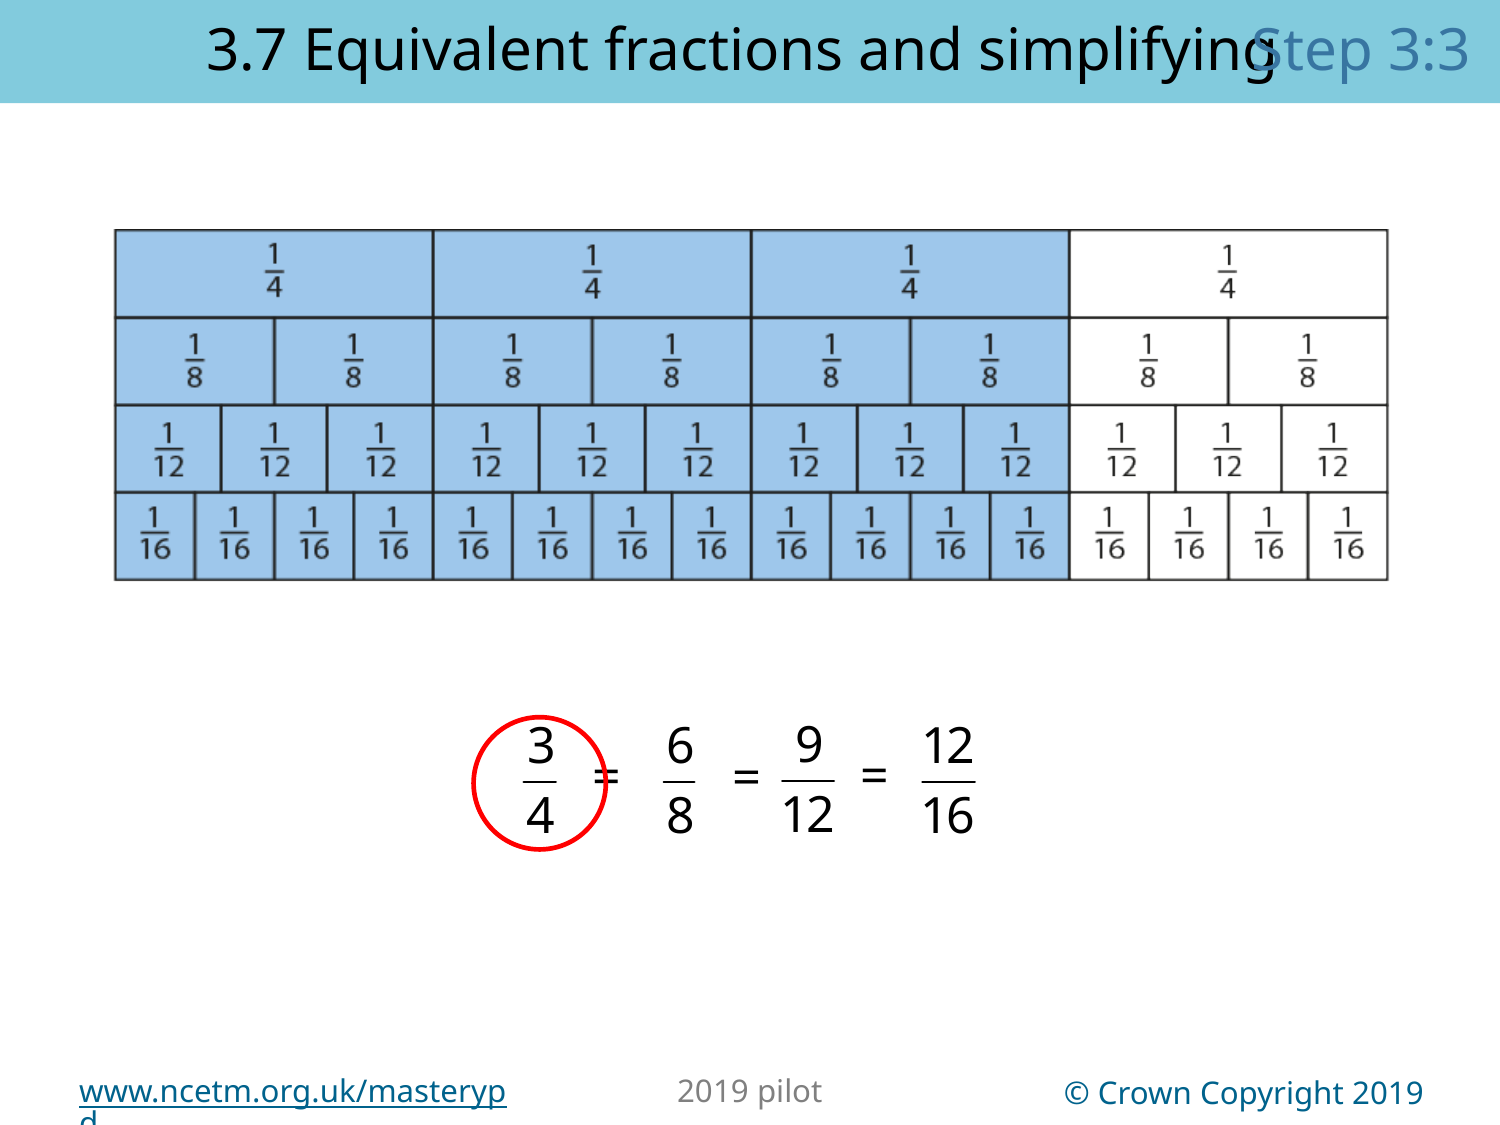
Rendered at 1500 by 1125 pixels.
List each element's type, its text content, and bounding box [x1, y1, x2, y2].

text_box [918, 719, 981, 841]
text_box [778, 718, 839, 838]
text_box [858, 768, 894, 798]
text_box [472, 719, 606, 851]
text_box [519, 719, 562, 839]
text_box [730, 770, 765, 798]
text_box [590, 769, 627, 799]
picture [101, 229, 1399, 637]
list Step 3:3 [0, 0, 1500, 104]
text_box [659, 719, 700, 841]
